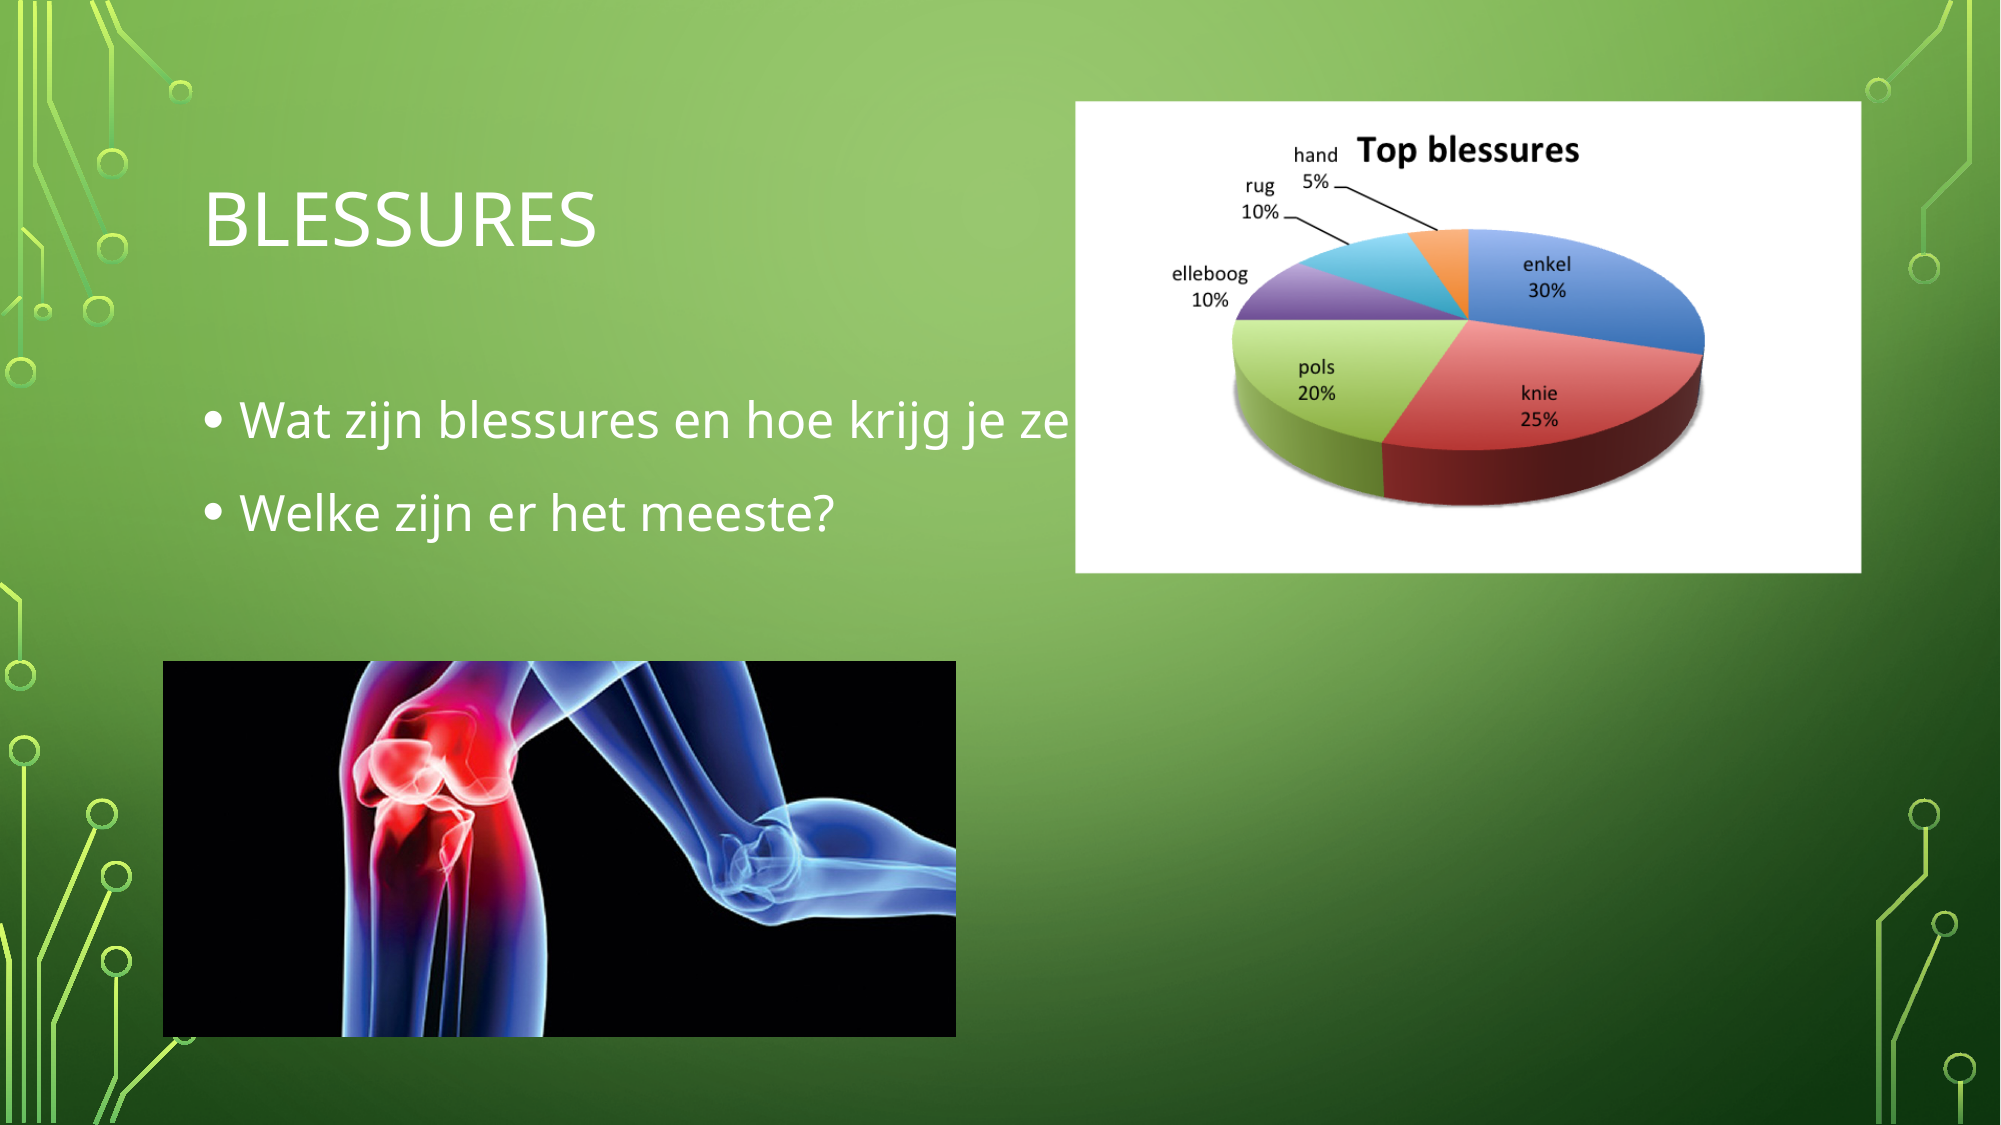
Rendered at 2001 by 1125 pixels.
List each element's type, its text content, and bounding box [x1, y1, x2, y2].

title Blessures [187, 101, 1075, 344]
picture [1075, 101, 1862, 574]
picture [163, 661, 956, 1038]
list Wat zijn blessures en hoe krijg je ze ? Welke zijn er het meeste? [187, 369, 1813, 950]
